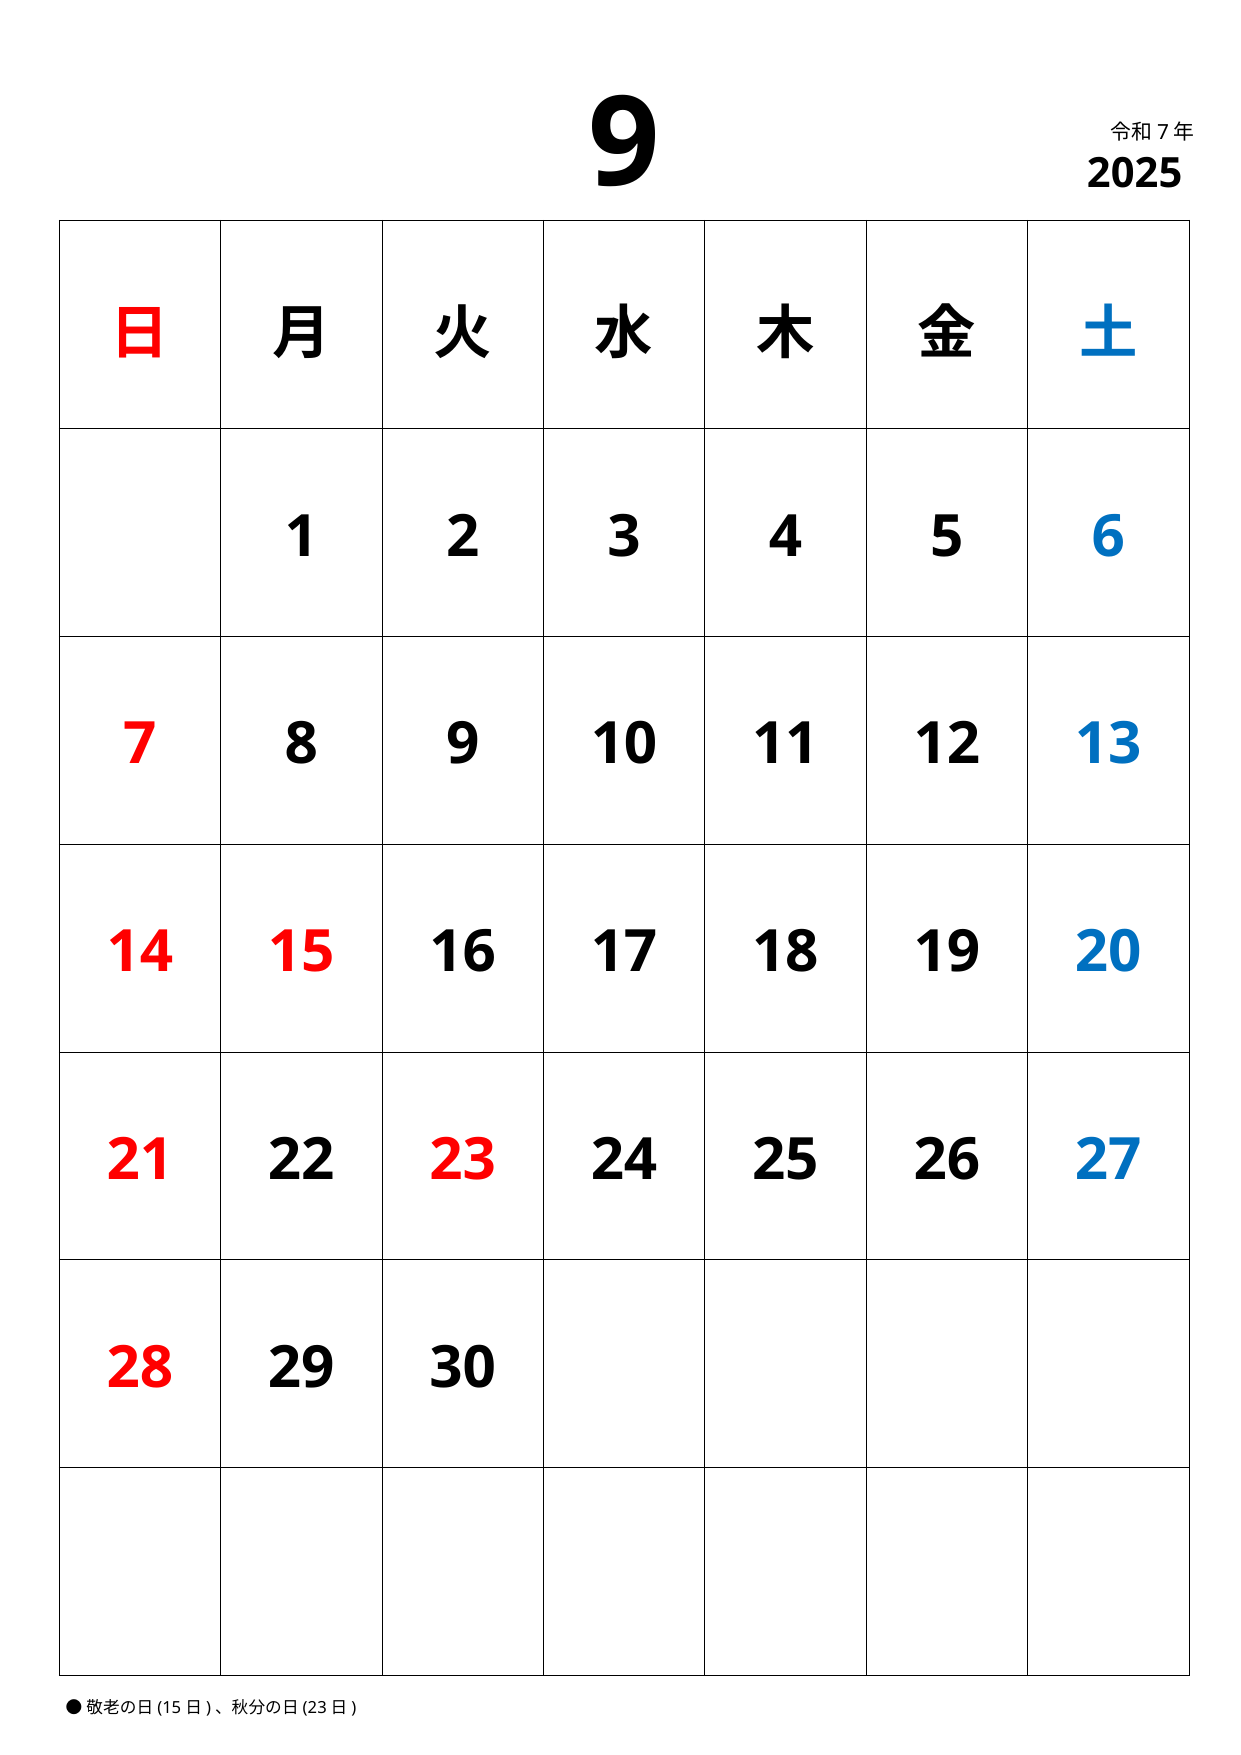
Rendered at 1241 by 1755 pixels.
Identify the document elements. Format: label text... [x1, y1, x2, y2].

table_cell 12 [867, 637, 1027, 844]
table_cell [383, 1468, 543, 1675]
table_cell 11 [705, 637, 866, 844]
table_header 木 [705, 221, 866, 428]
table_cell 13 [1028, 637, 1189, 844]
table_cell 21 [60, 1053, 220, 1259]
table_cell [1028, 1260, 1189, 1467]
table_header 水 [544, 221, 704, 428]
table_cell 17 [544, 845, 704, 1052]
table_cell [544, 1260, 704, 1467]
table_header 日 [60, 221, 220, 428]
table_cell 1 [221, 429, 382, 636]
table_cell 3 [544, 429, 704, 636]
table_header 月 [221, 221, 382, 428]
table_cell 2 [383, 429, 543, 636]
table_cell [544, 1468, 704, 1675]
table_cell 30 [383, 1260, 543, 1467]
table_cell [1028, 1468, 1189, 1675]
table_cell 10 [544, 637, 704, 844]
text_box 9 [573, 53, 675, 219]
table_cell 24 [544, 1053, 704, 1259]
table_header 火 [383, 221, 543, 428]
table_header 土 [1028, 221, 1189, 428]
table_cell 7 [60, 637, 220, 844]
table_header 金 [867, 221, 1027, 428]
table_cell 9 [383, 637, 543, 844]
table_cell [705, 1260, 866, 1467]
text_box ●敬老の日(15日)、秋分の日(23日) [50, 1689, 372, 1725]
table_cell [221, 1468, 382, 1675]
table_cell 22 [221, 1053, 382, 1259]
text_box 令和7年 [1095, 110, 1210, 151]
table_cell 19 [867, 845, 1027, 1052]
table_cell [60, 1468, 220, 1675]
table_cell 15 [221, 845, 382, 1052]
table_cell [867, 1260, 1027, 1467]
table_cell 8 [221, 637, 382, 844]
table_cell [867, 1468, 1027, 1675]
table_cell 23 [383, 1053, 543, 1259]
table_cell 4 [705, 429, 866, 636]
table_cell [705, 1468, 866, 1675]
table_cell 14 [60, 845, 220, 1052]
table_cell [60, 429, 220, 636]
table_cell 28 [60, 1260, 220, 1467]
table_cell 26 [867, 1053, 1027, 1259]
table_cell 5 [867, 429, 1027, 636]
table_cell 18 [705, 845, 866, 1052]
table_cell 20 [1028, 845, 1189, 1052]
table_cell 29 [221, 1260, 382, 1467]
table_cell 16 [383, 845, 543, 1052]
table_cell 27 [1028, 1053, 1189, 1259]
table_cell 25 [705, 1053, 866, 1259]
text_box 2025 [1072, 138, 1198, 204]
table_cell 6 [1028, 429, 1189, 636]
